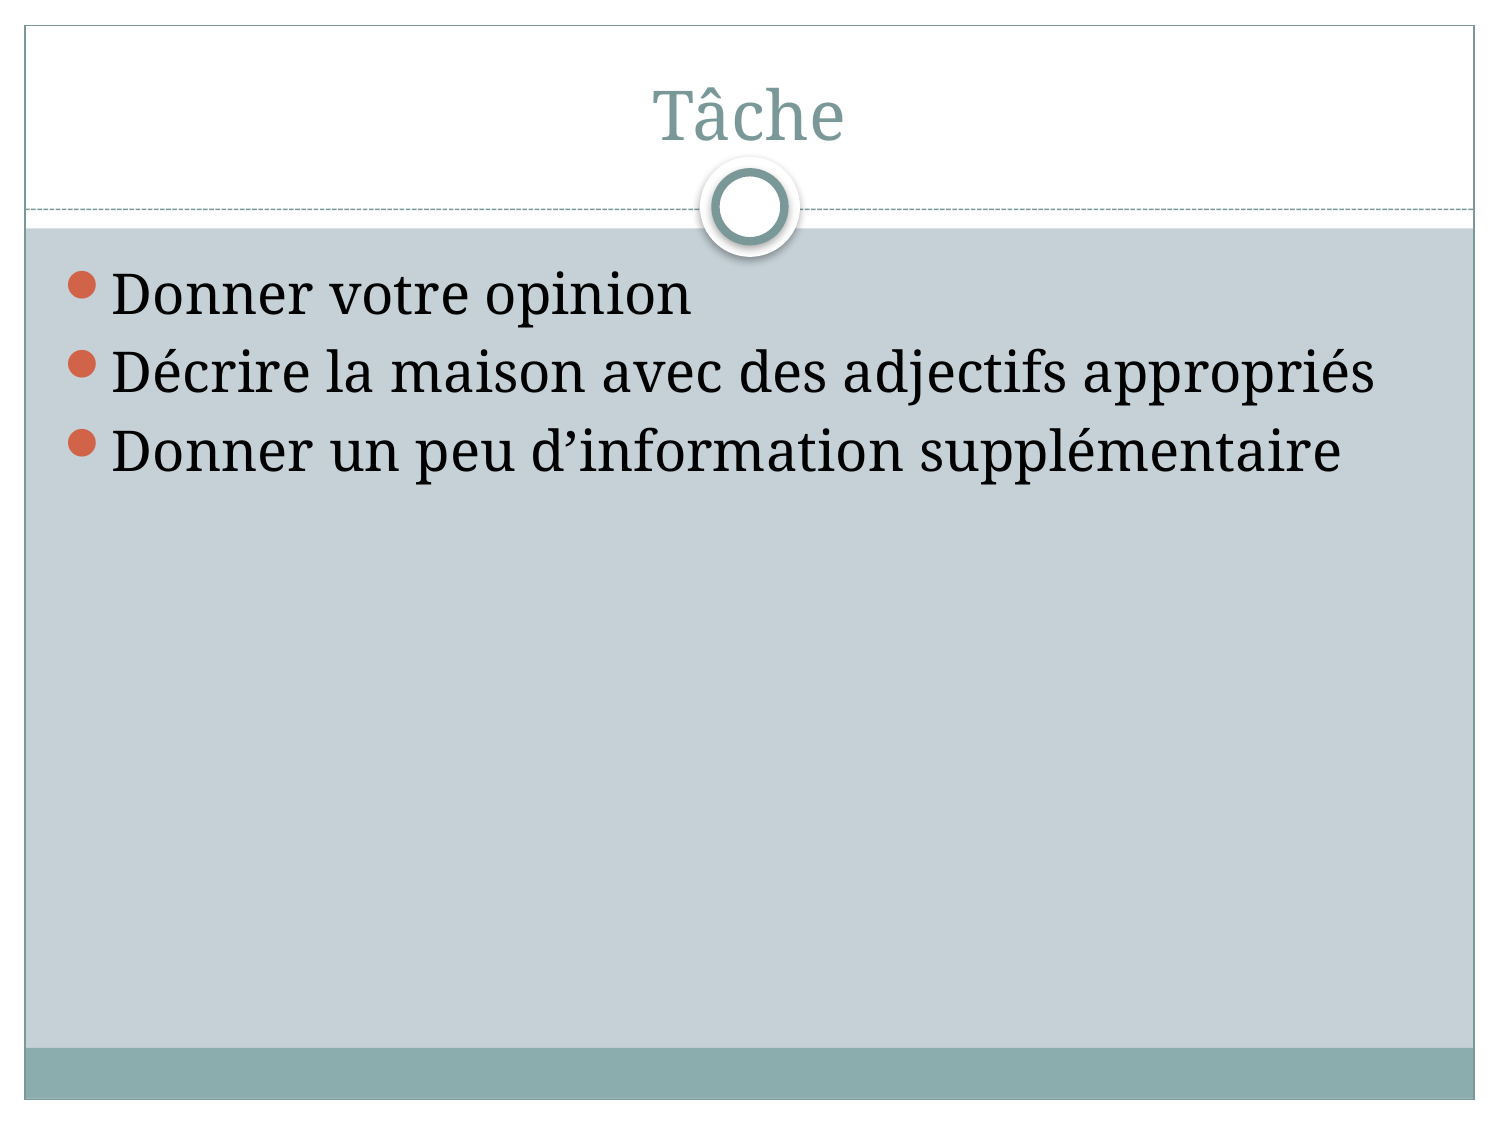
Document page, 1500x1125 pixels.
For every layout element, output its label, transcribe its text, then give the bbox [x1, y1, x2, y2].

title Tâche [49, 37, 1450, 162]
list Donner votre opinion Décrire la maison avec des adjectifs appropriés Donner un peu d’information supplémentaire [49, 250, 1445, 1001]
